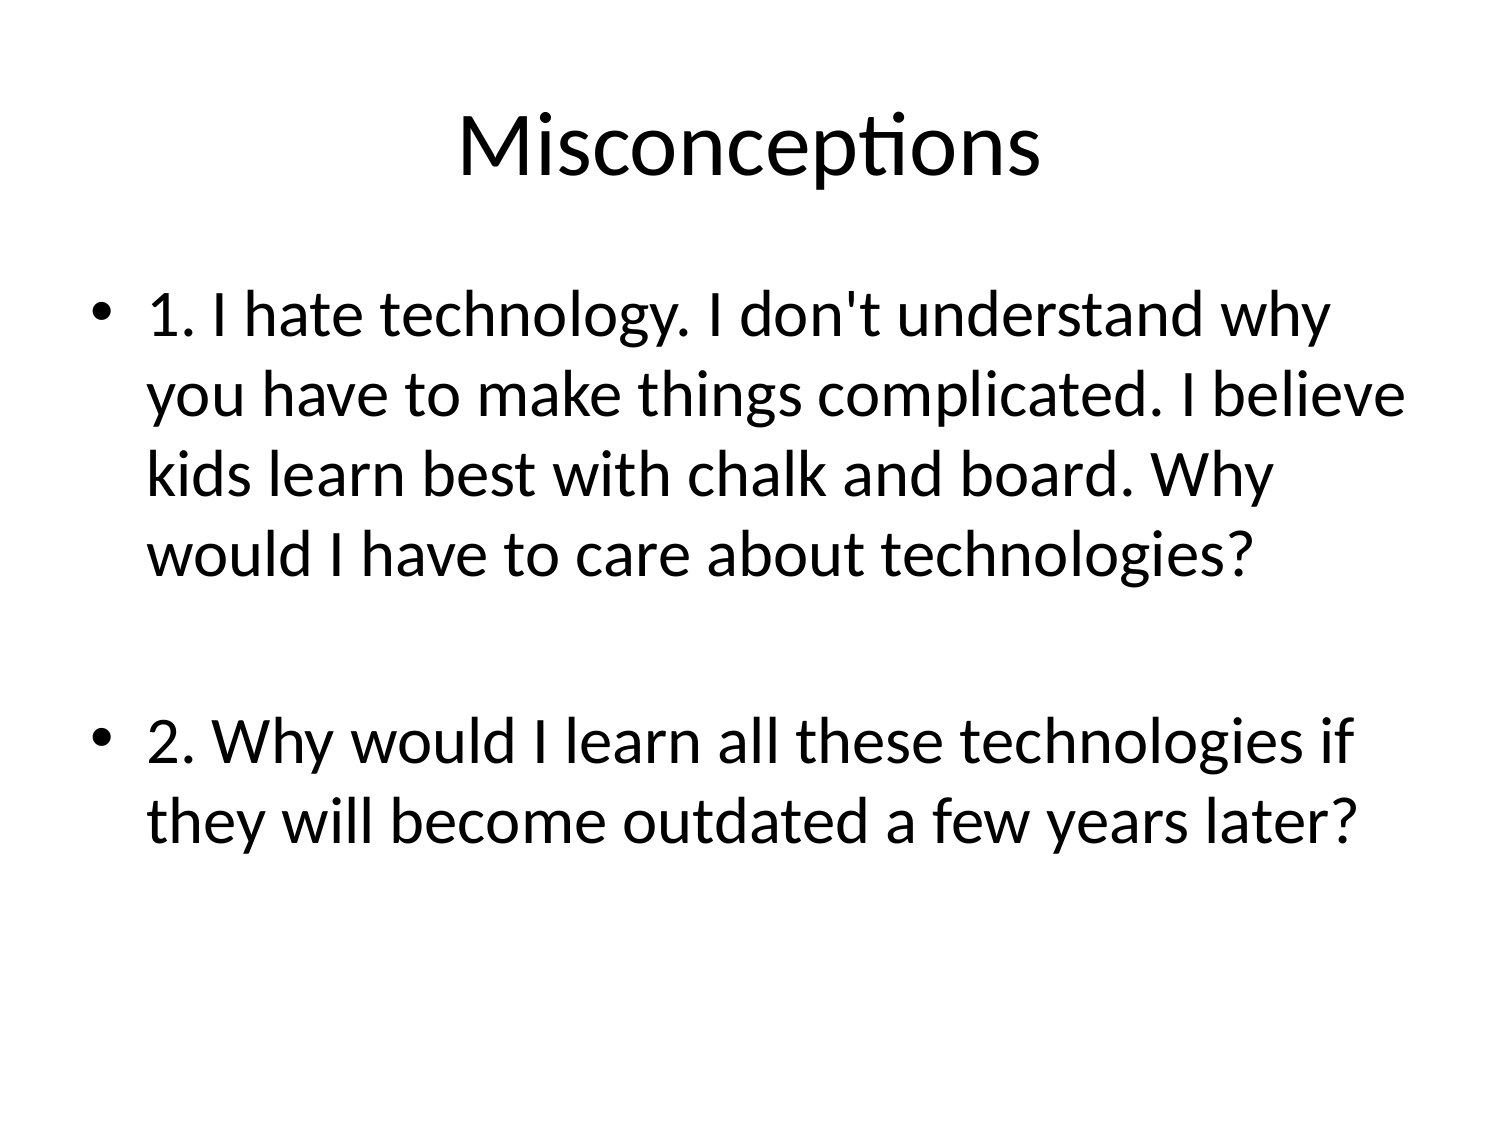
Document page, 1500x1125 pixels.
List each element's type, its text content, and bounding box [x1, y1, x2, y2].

title Misconceptions [75, 45, 1425, 233]
list 1. I hate technology. I don't understand why you have to make things complicated. I believe kids learn best with chalk and board. Why would I have to care about technologies? 2. Why would I learn all these technologies if they will become outdated a few years later? [75, 262, 1425, 1005]
